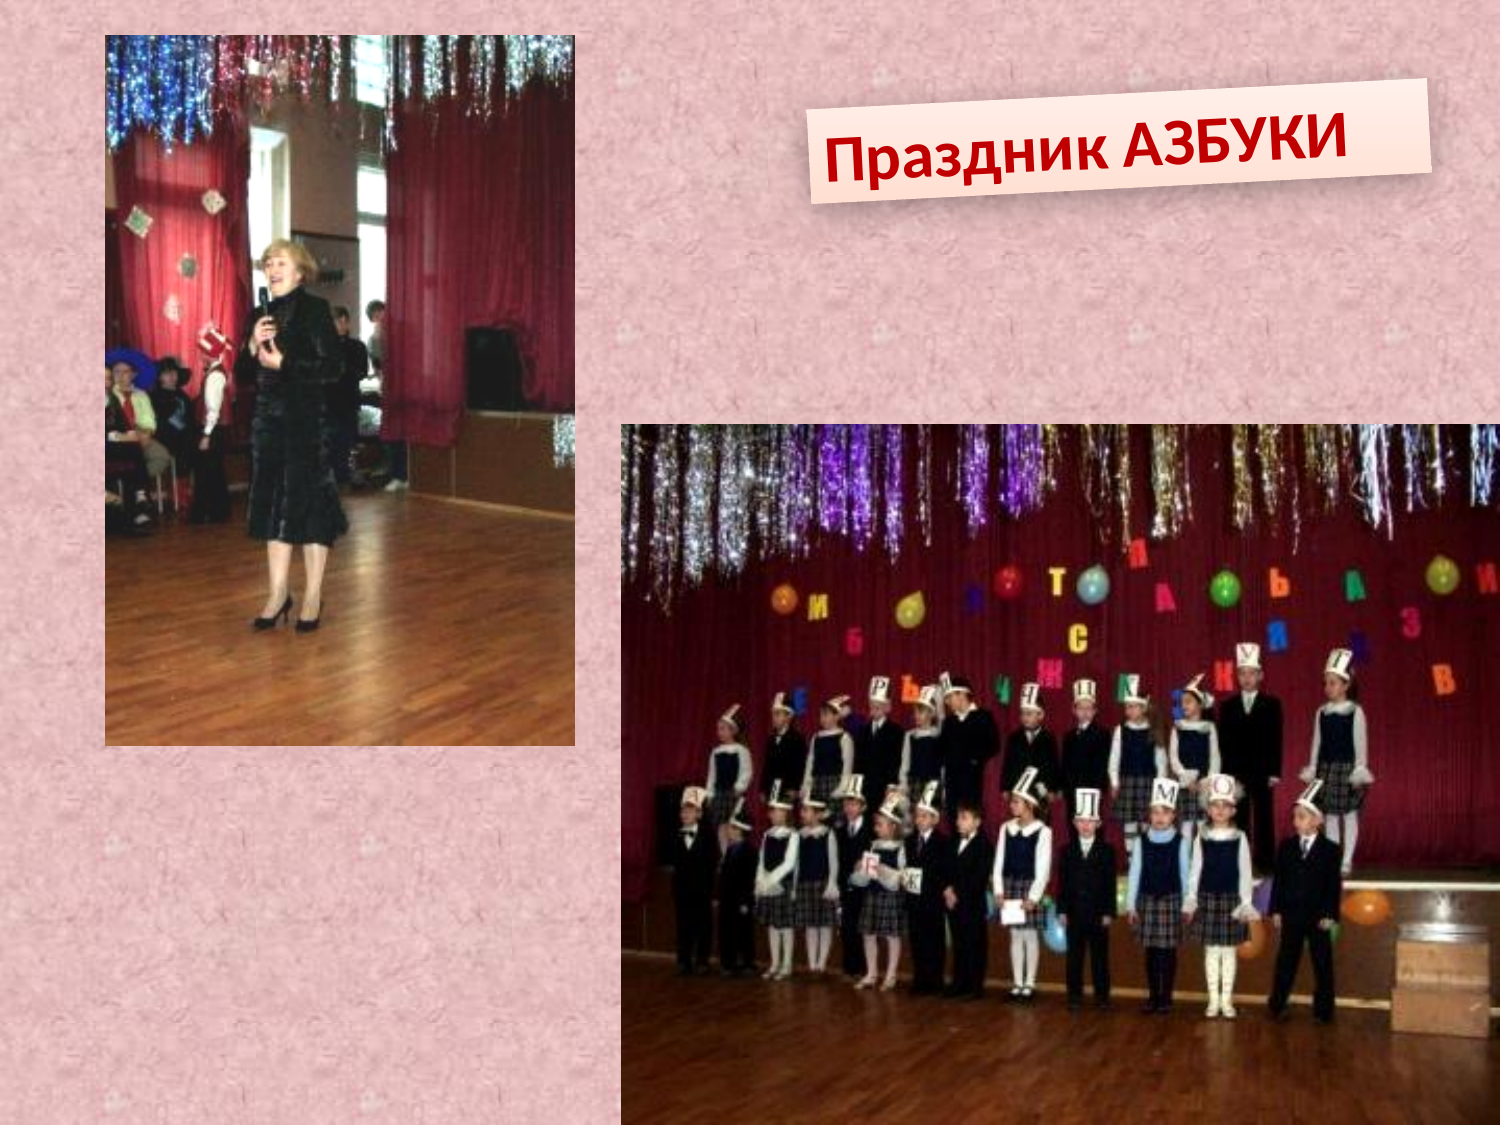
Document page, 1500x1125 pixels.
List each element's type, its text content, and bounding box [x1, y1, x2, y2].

text_box Праздник АЗБУКИ [805, 77, 1433, 205]
picture [0, 0, 1500, 1125]
